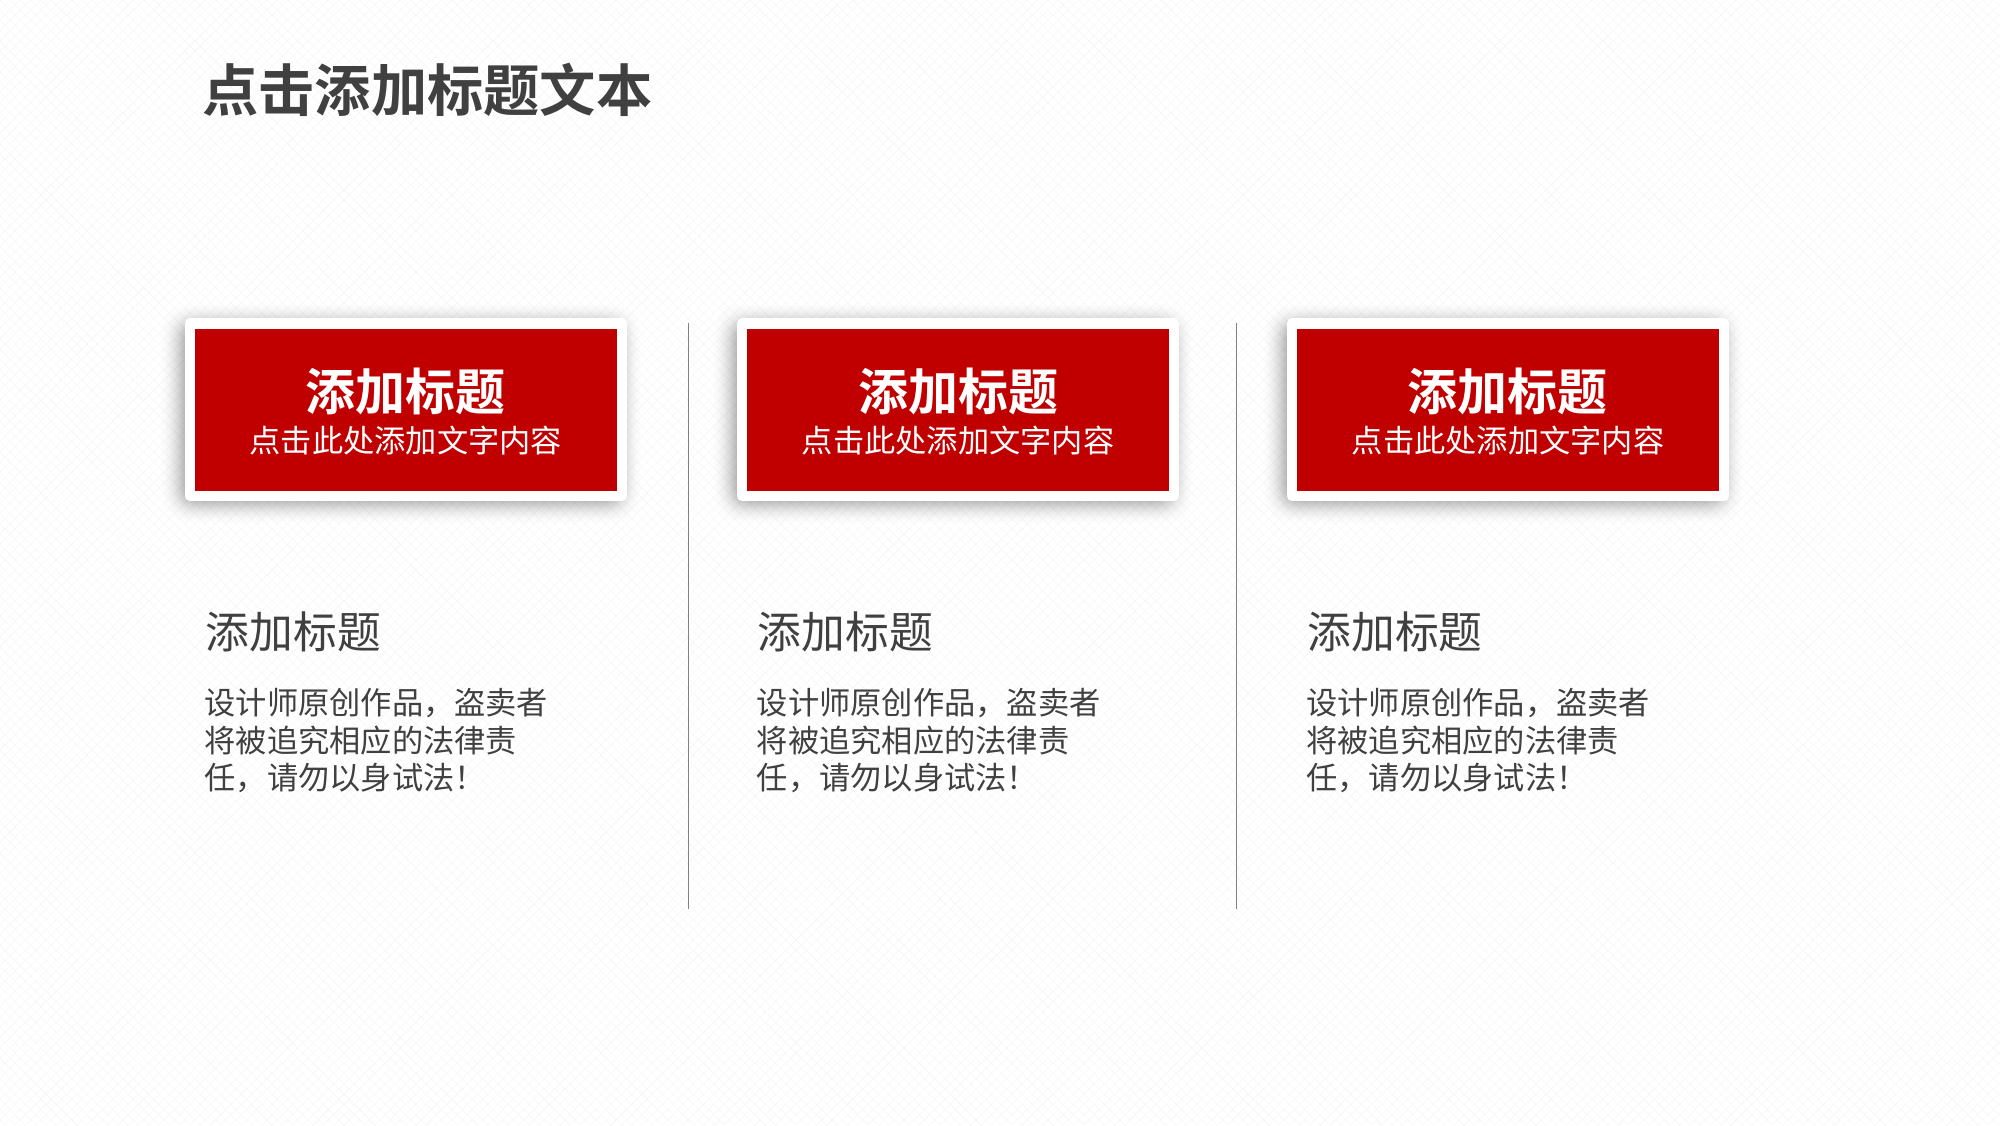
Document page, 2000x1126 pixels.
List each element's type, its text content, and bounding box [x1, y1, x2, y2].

text_box 添加标题 点击此处添加文字内容 [187, 320, 625, 499]
text_box 添加标题 点击此处添加文字内容 [739, 320, 1177, 499]
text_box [741, 597, 1144, 805]
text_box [189, 597, 591, 805]
text_box 添加标题 点击此处添加文字内容 [1289, 320, 1727, 499]
text_box 点击添加标题文本 [182, 45, 673, 133]
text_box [1291, 597, 1693, 805]
